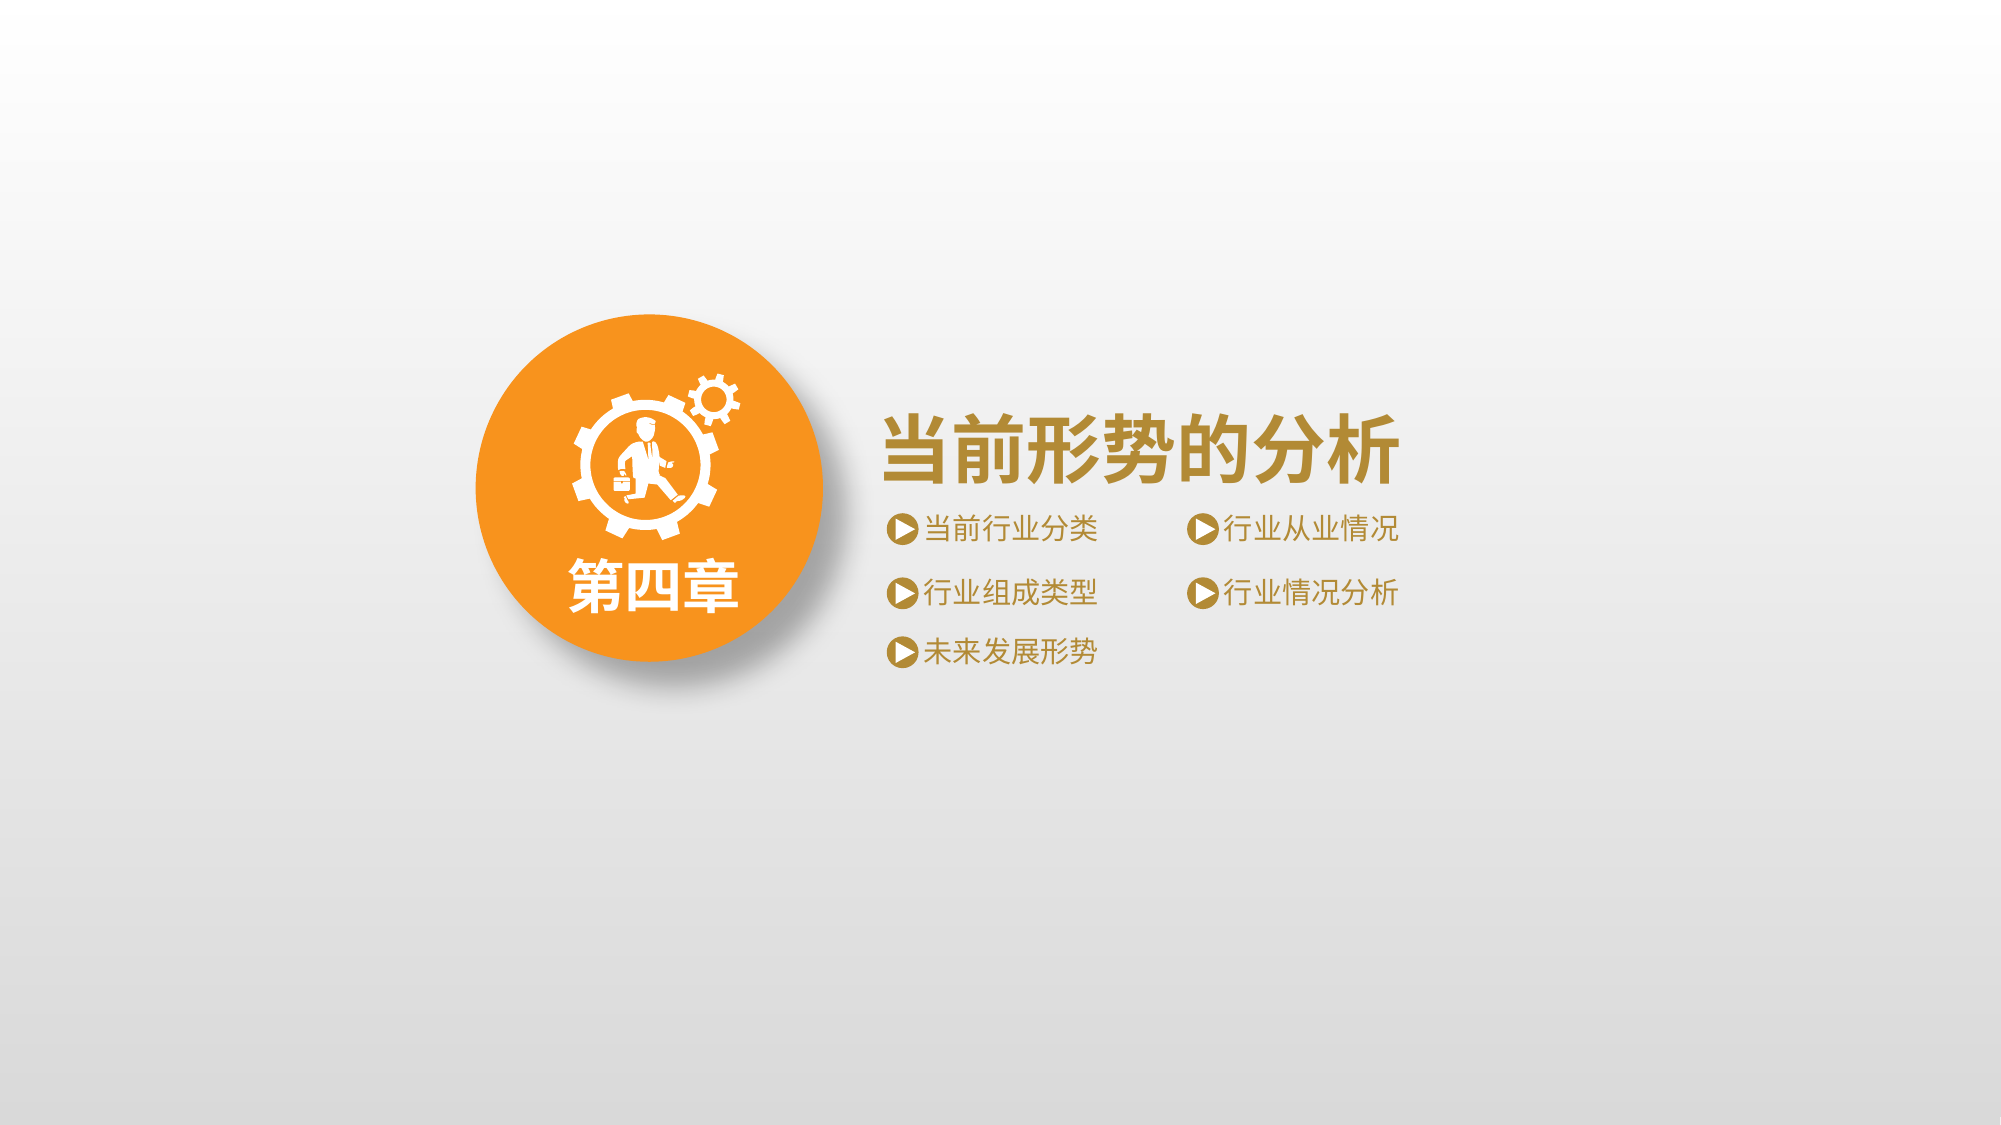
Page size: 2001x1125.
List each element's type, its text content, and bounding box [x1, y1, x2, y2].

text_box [888, 509, 1125, 546]
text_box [888, 633, 1125, 669]
text_box [687, 373, 741, 427]
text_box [1188, 573, 1426, 610]
text_box 第四章 [551, 537, 764, 669]
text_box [888, 574, 1125, 610]
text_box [1188, 509, 1426, 546]
text_box [473, 312, 826, 634]
text_box [572, 393, 719, 541]
text_box 当前形势的分析 [775, 408, 1504, 487]
